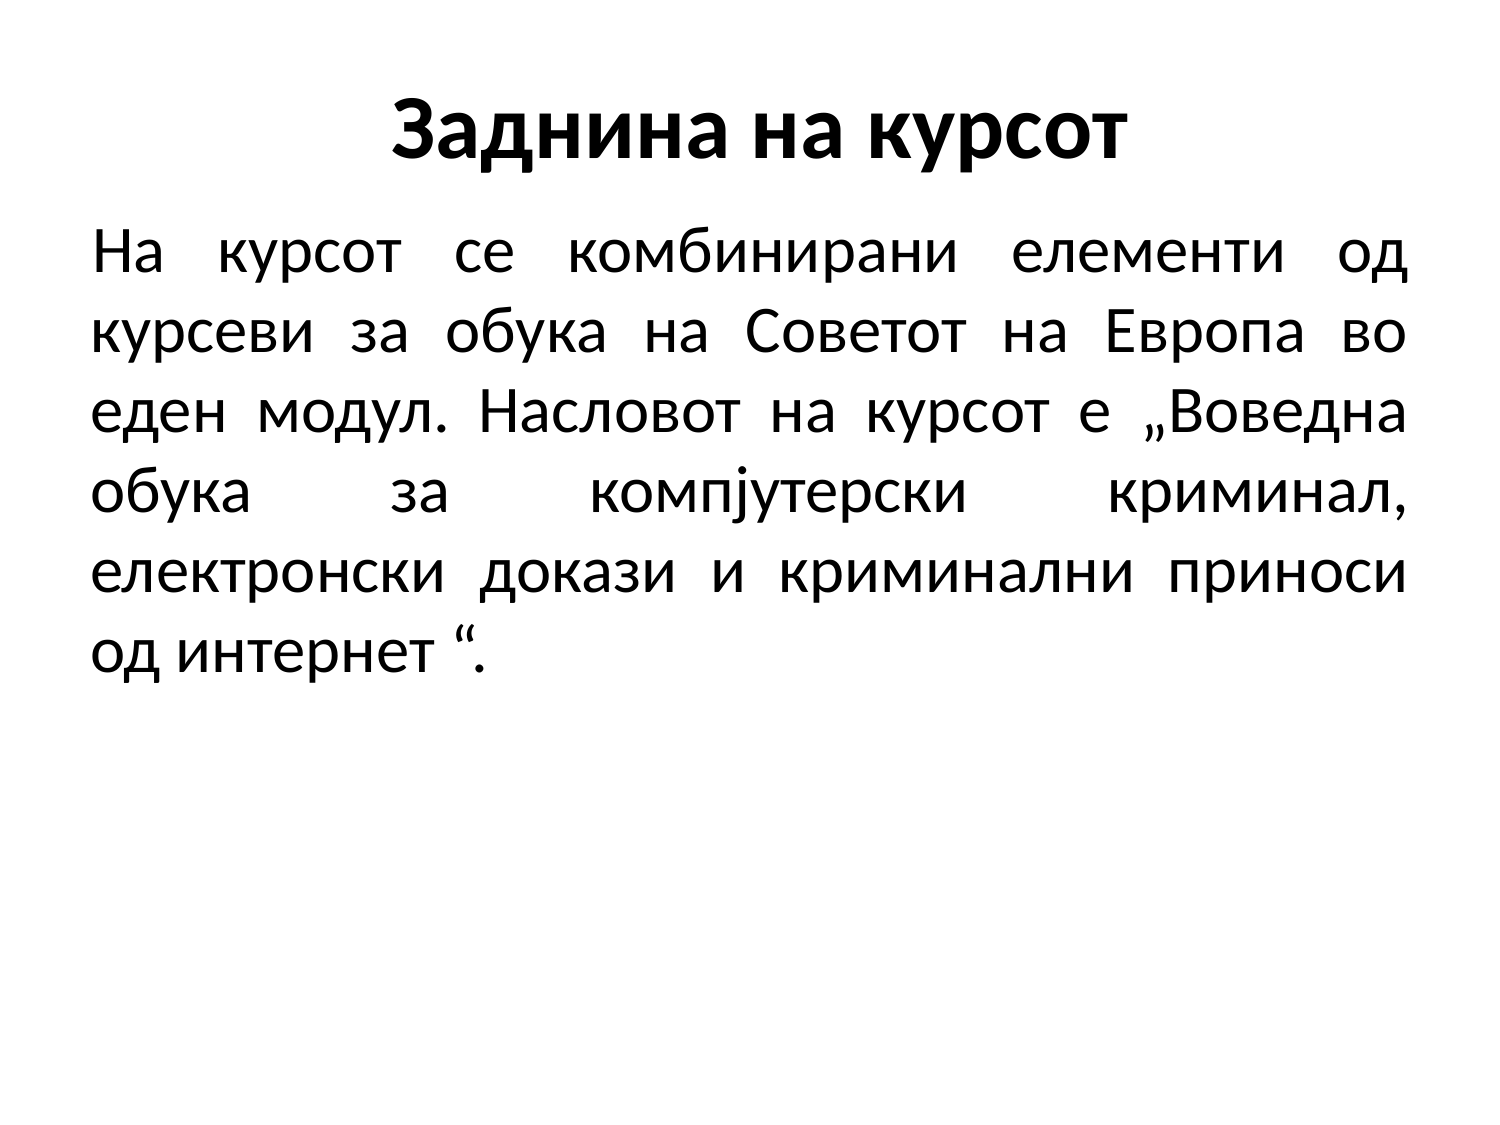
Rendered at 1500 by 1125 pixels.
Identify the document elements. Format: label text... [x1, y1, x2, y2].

list На курсот се комбинирани елементи од курсеви за обука на Советот на Европа во еден модул. Насловот на курсот е „Воведна oбука за компјутерски криминал, електронски докази и криминални приноси од интернет “. [75, 198, 1425, 1102]
title Заднина на курсот [75, 45, 1425, 198]
